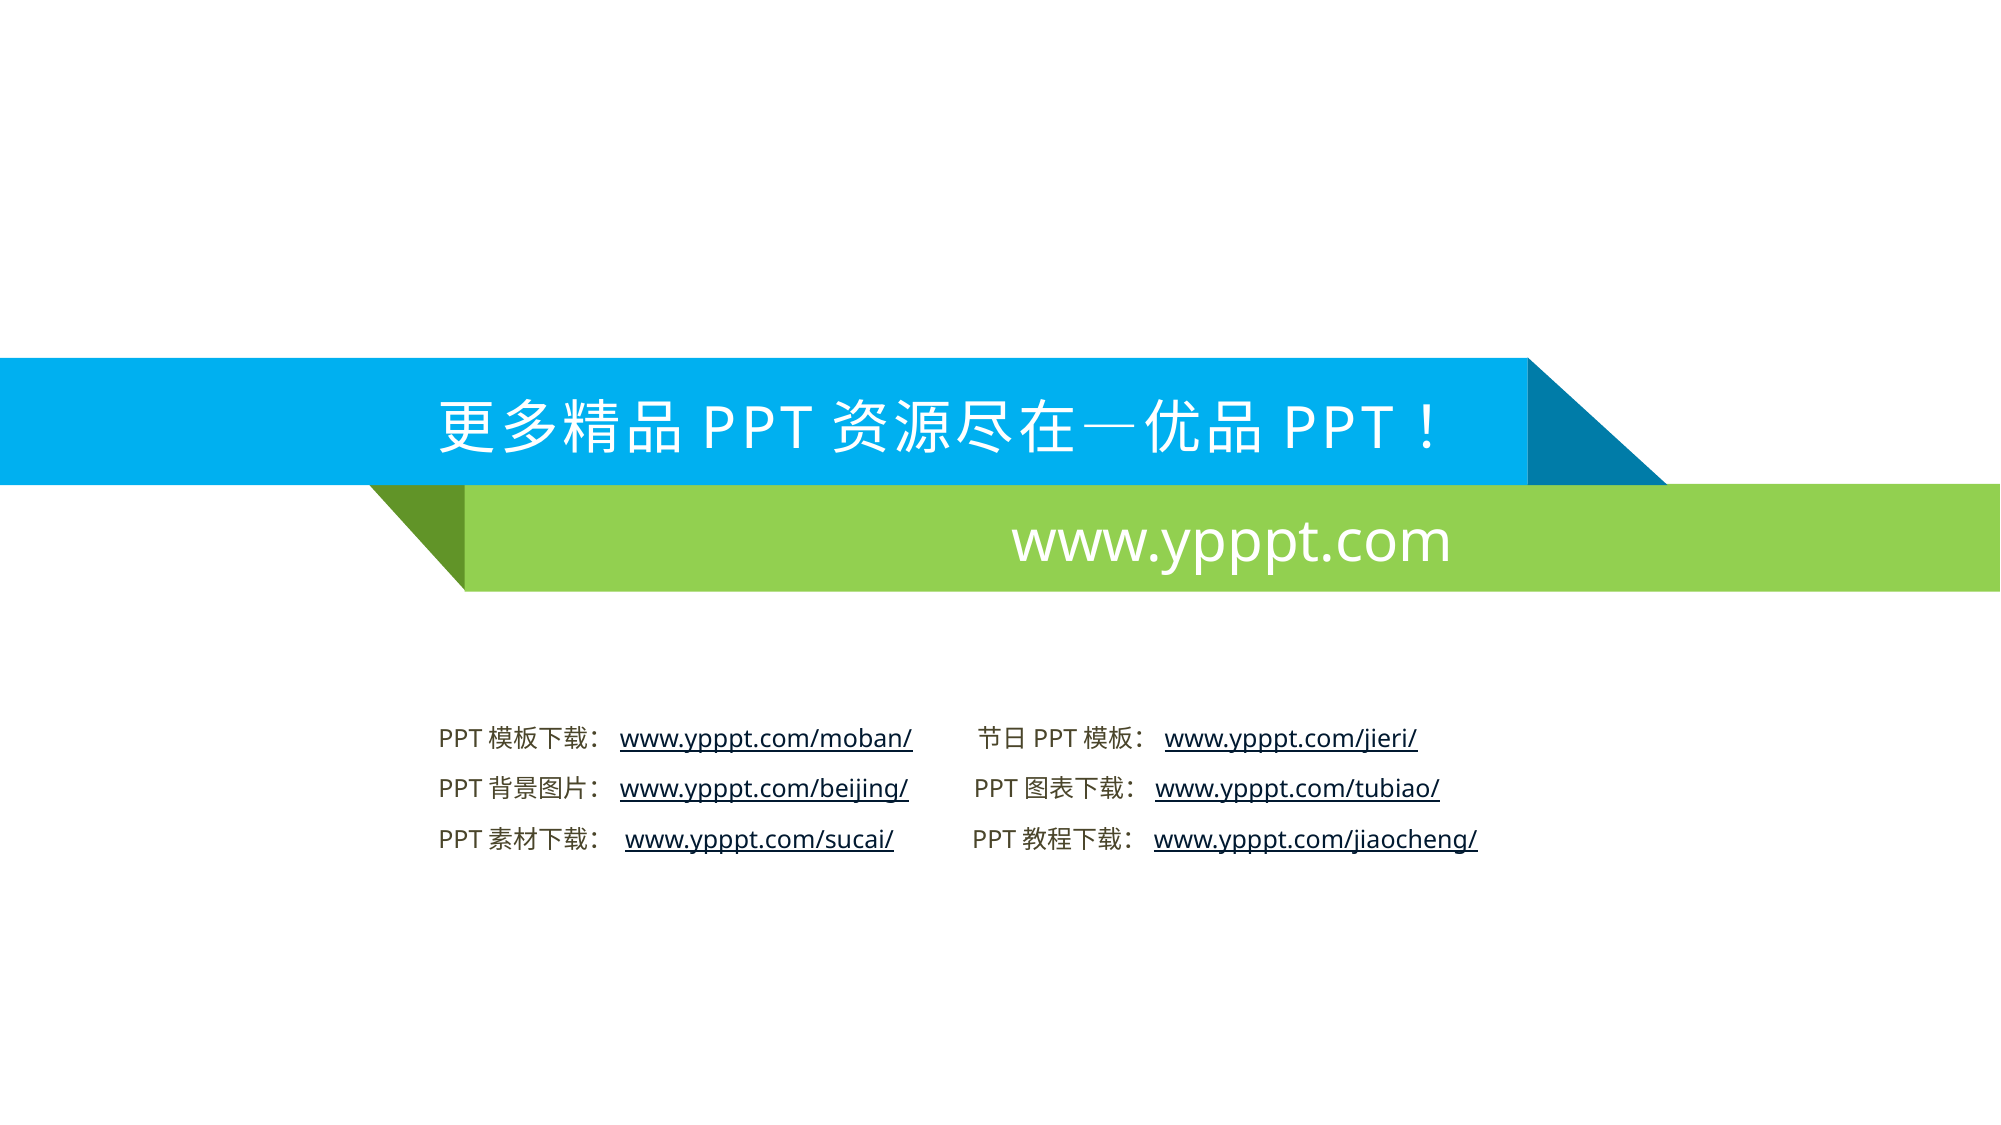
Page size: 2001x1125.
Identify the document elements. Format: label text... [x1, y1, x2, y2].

text_box PPT模板下载：www.ypppt.com/moban/ 节日PPT模板：www.ypppt.com/jieri/ PPT背景图片：www.ypppt.com/beijing/ PPT图表下载：www.ypppt.com/tubiao/ PPT素材下载： www.ypppt.com/sucai/ PPT教程下载：www.ypppt.com/jiaocheng/ [423, 643, 1557, 921]
text_box www.ypppt.com [463, 483, 2000, 593]
text_box [1526, 354, 1671, 487]
text_box [368, 486, 463, 590]
text_box 更多精品PPT资源尽在—优品PPT！ [0, 357, 1526, 486]
